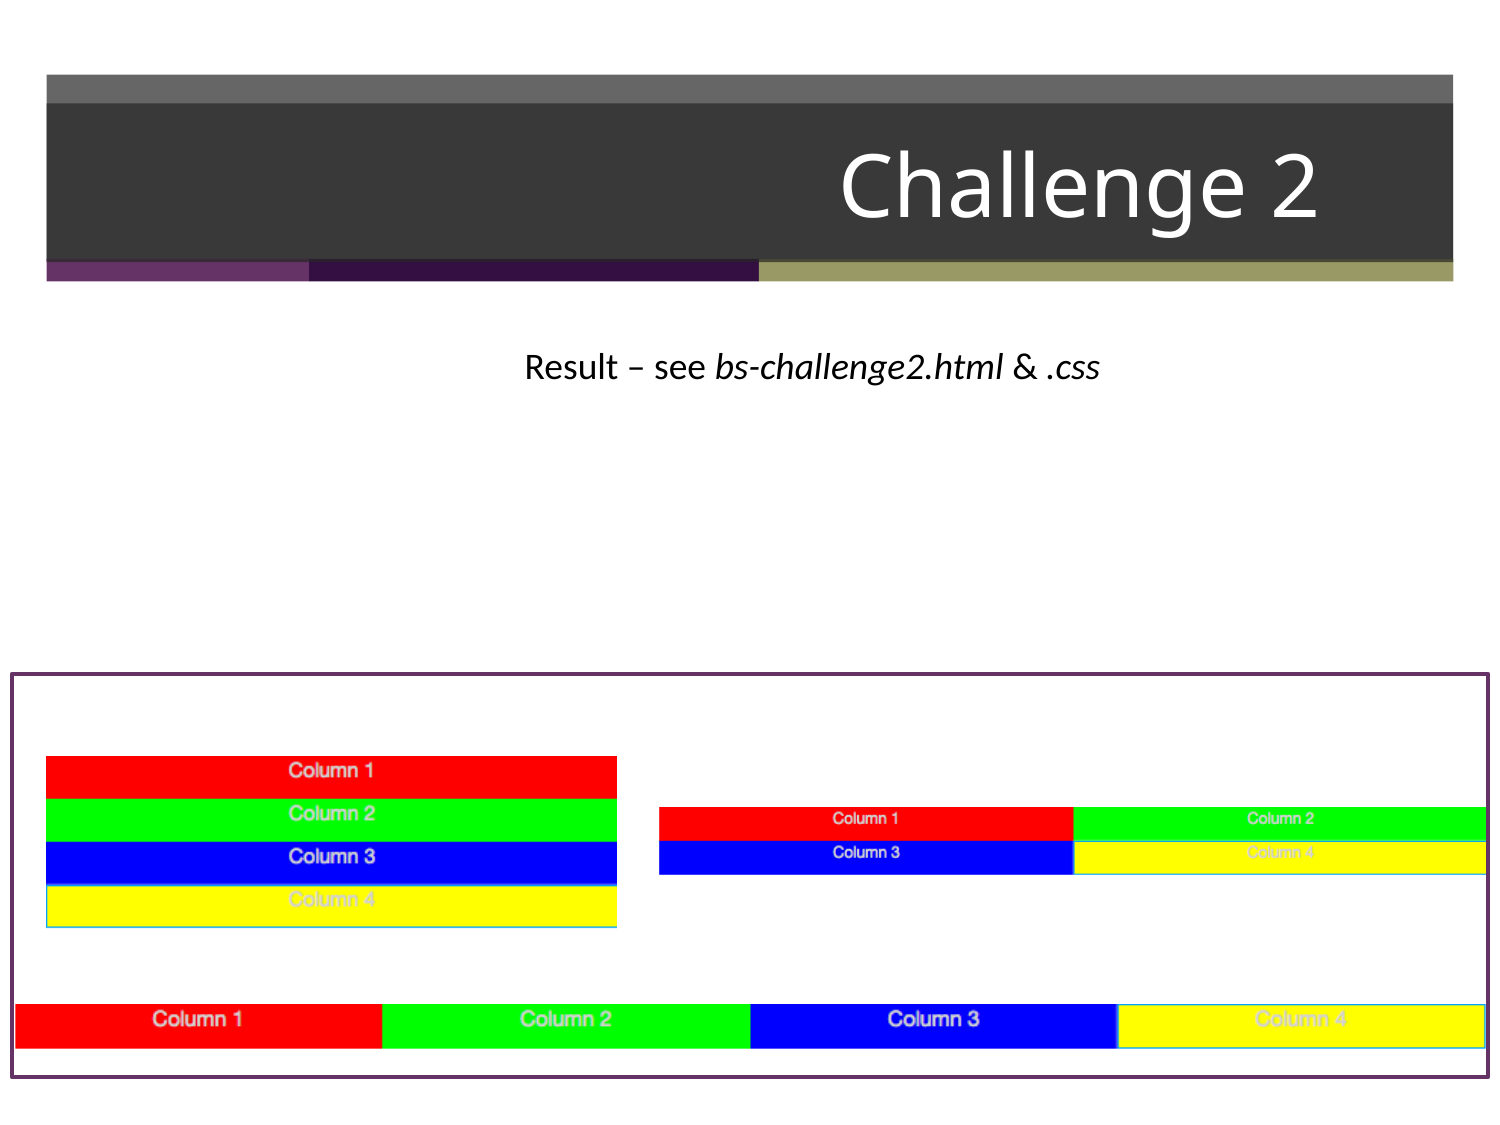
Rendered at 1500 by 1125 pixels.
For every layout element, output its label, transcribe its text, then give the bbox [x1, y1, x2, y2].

picture [656, 807, 1489, 876]
title Challenge 2 [46, 103, 1454, 263]
text_box [10, 672, 1490, 1003]
text_box Result – see bs-challenge2.html & .css [509, 334, 1123, 395]
picture [11, 1003, 1489, 1056]
text_box [10, 1063, 1490, 1079]
picture [46, 756, 618, 932]
